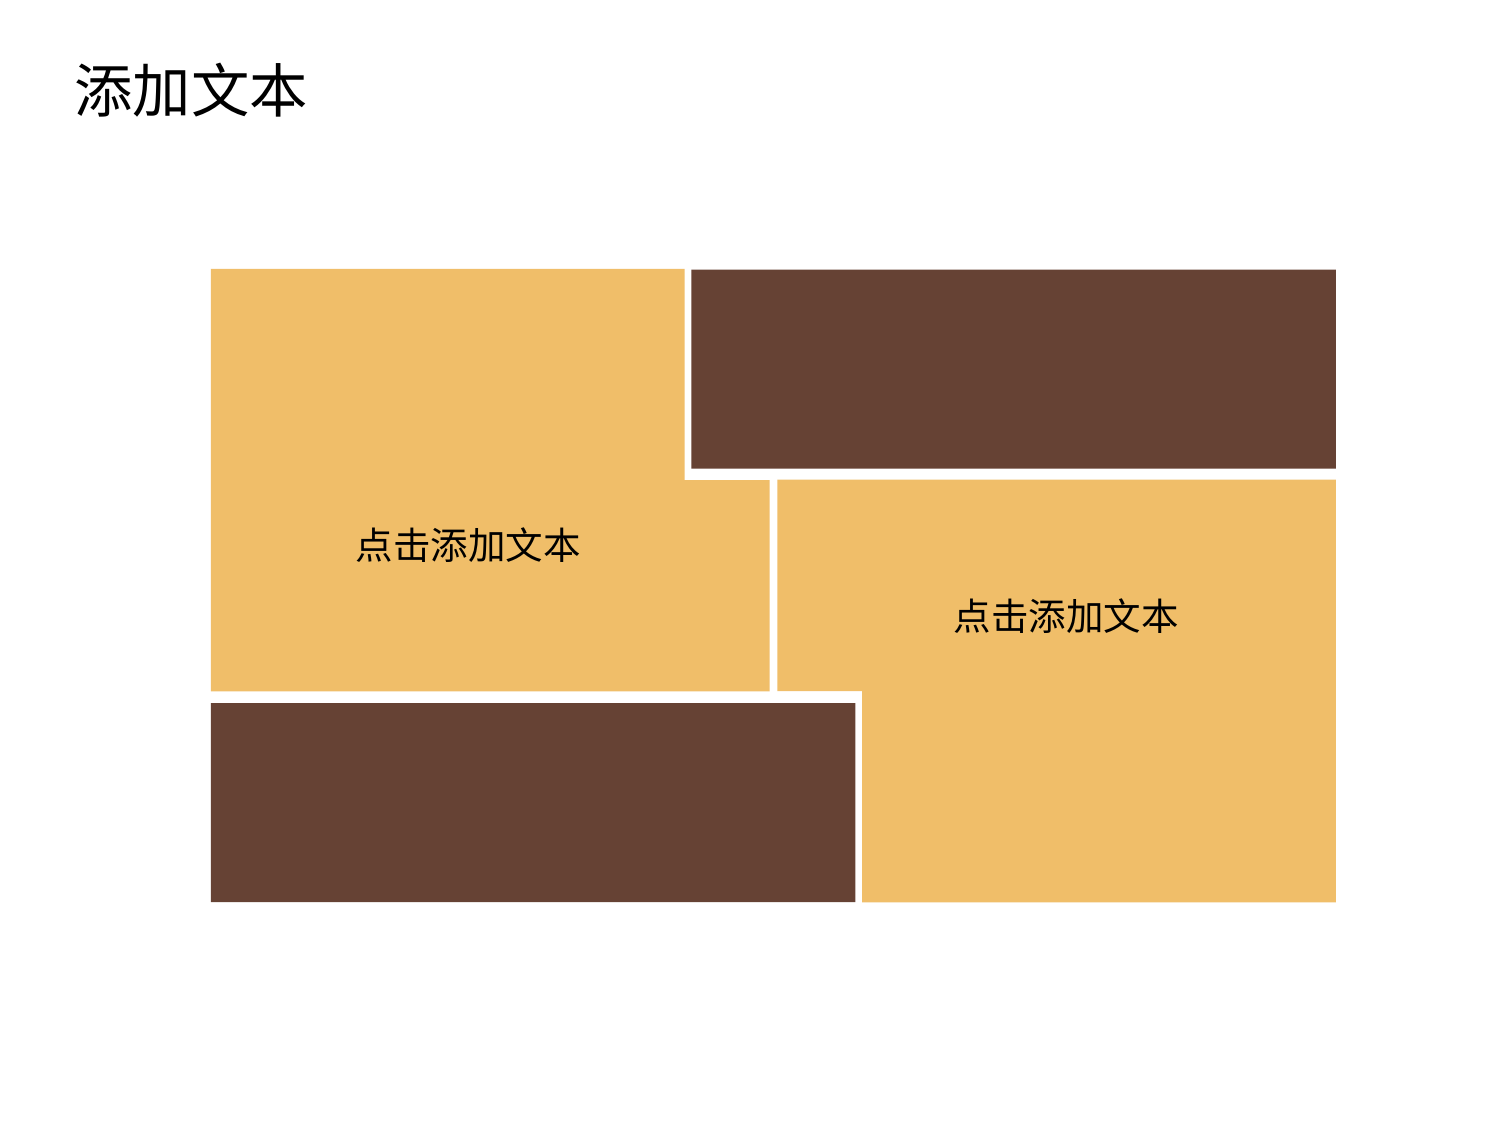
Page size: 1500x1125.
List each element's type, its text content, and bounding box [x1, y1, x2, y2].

text_box 点击添加文本 [341, 514, 596, 575]
text_box [689, 267, 1338, 471]
text_box 点击添加文本 [938, 585, 1194, 645]
text_box [775, 478, 1338, 904]
text_box 添加文本 [60, 46, 323, 132]
text_box [209, 701, 857, 904]
text_box [209, 267, 772, 694]
